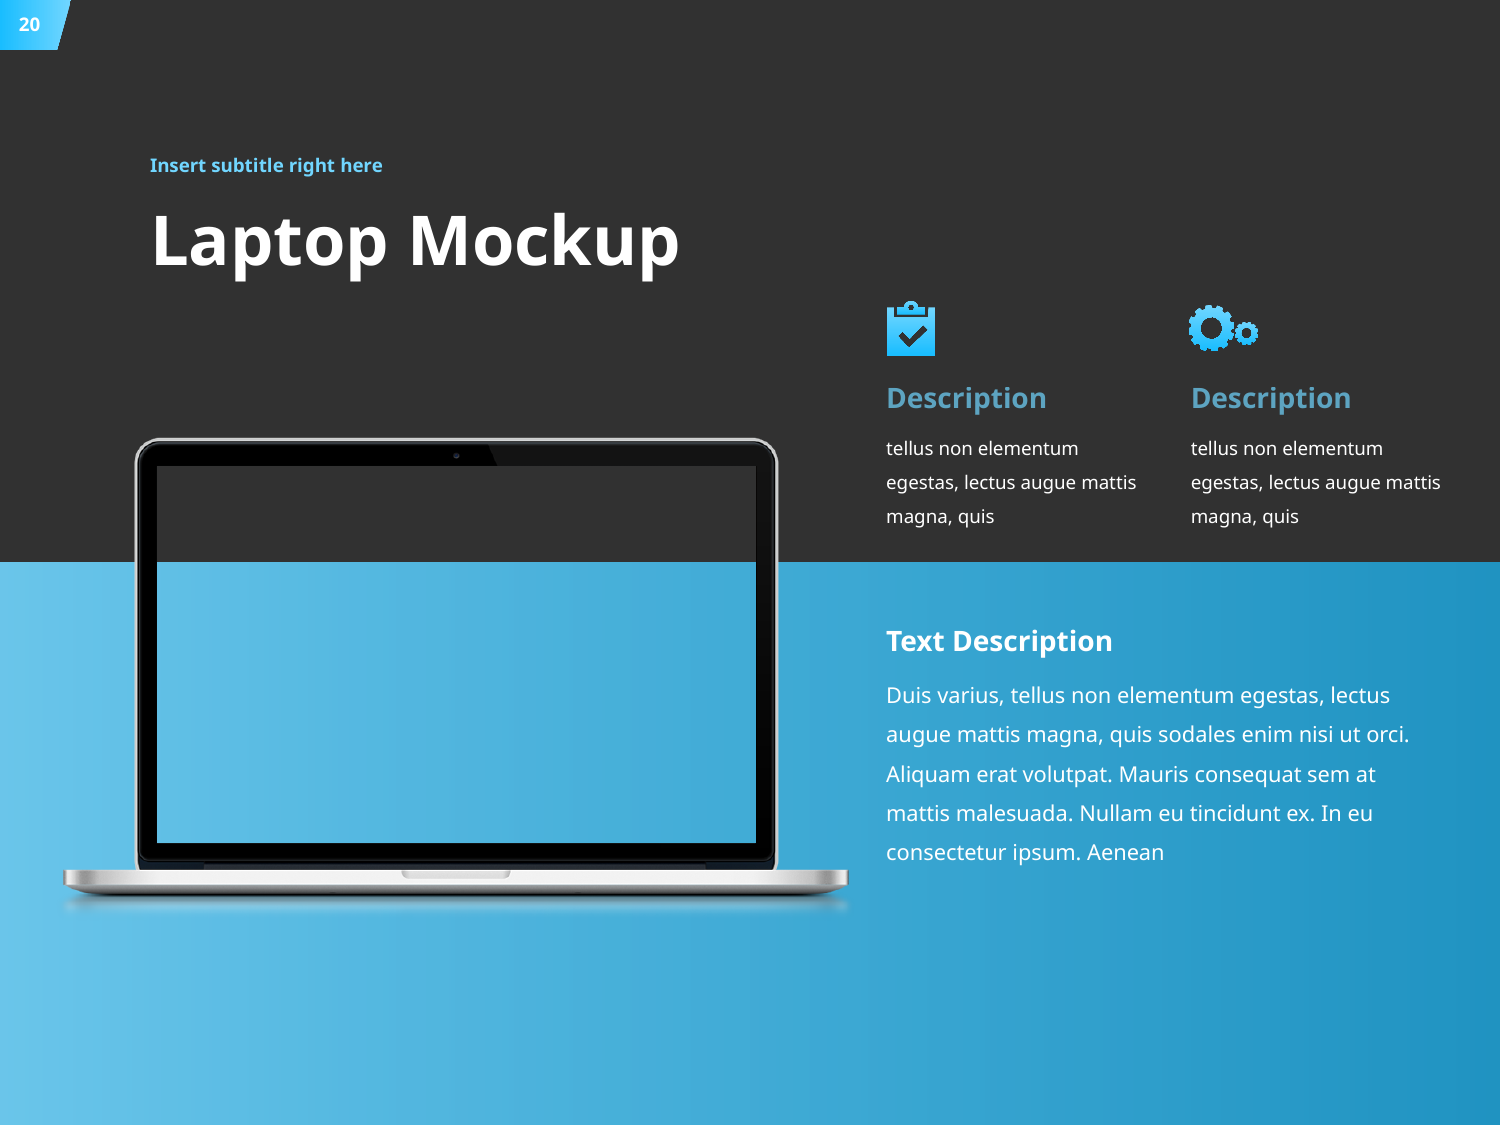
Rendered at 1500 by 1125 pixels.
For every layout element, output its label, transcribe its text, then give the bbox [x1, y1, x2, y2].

text_box tellus non elementum egestas, lectus augue mattis magna, quis [1176, 422, 1471, 535]
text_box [1188, 304, 1258, 352]
slide_number 20 [0, 1, 68, 49]
title Laptop Mockup [135, 196, 979, 322]
text_box Description [871, 372, 1167, 422]
subtitle Insert subtitle right here [135, 137, 979, 196]
text_box Description [1176, 372, 1471, 422]
picture [0, 437, 1500, 1125]
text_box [886, 300, 936, 356]
text_box tellus non elementum egestas, lectus augue mattis magna, quis [871, 422, 1167, 535]
